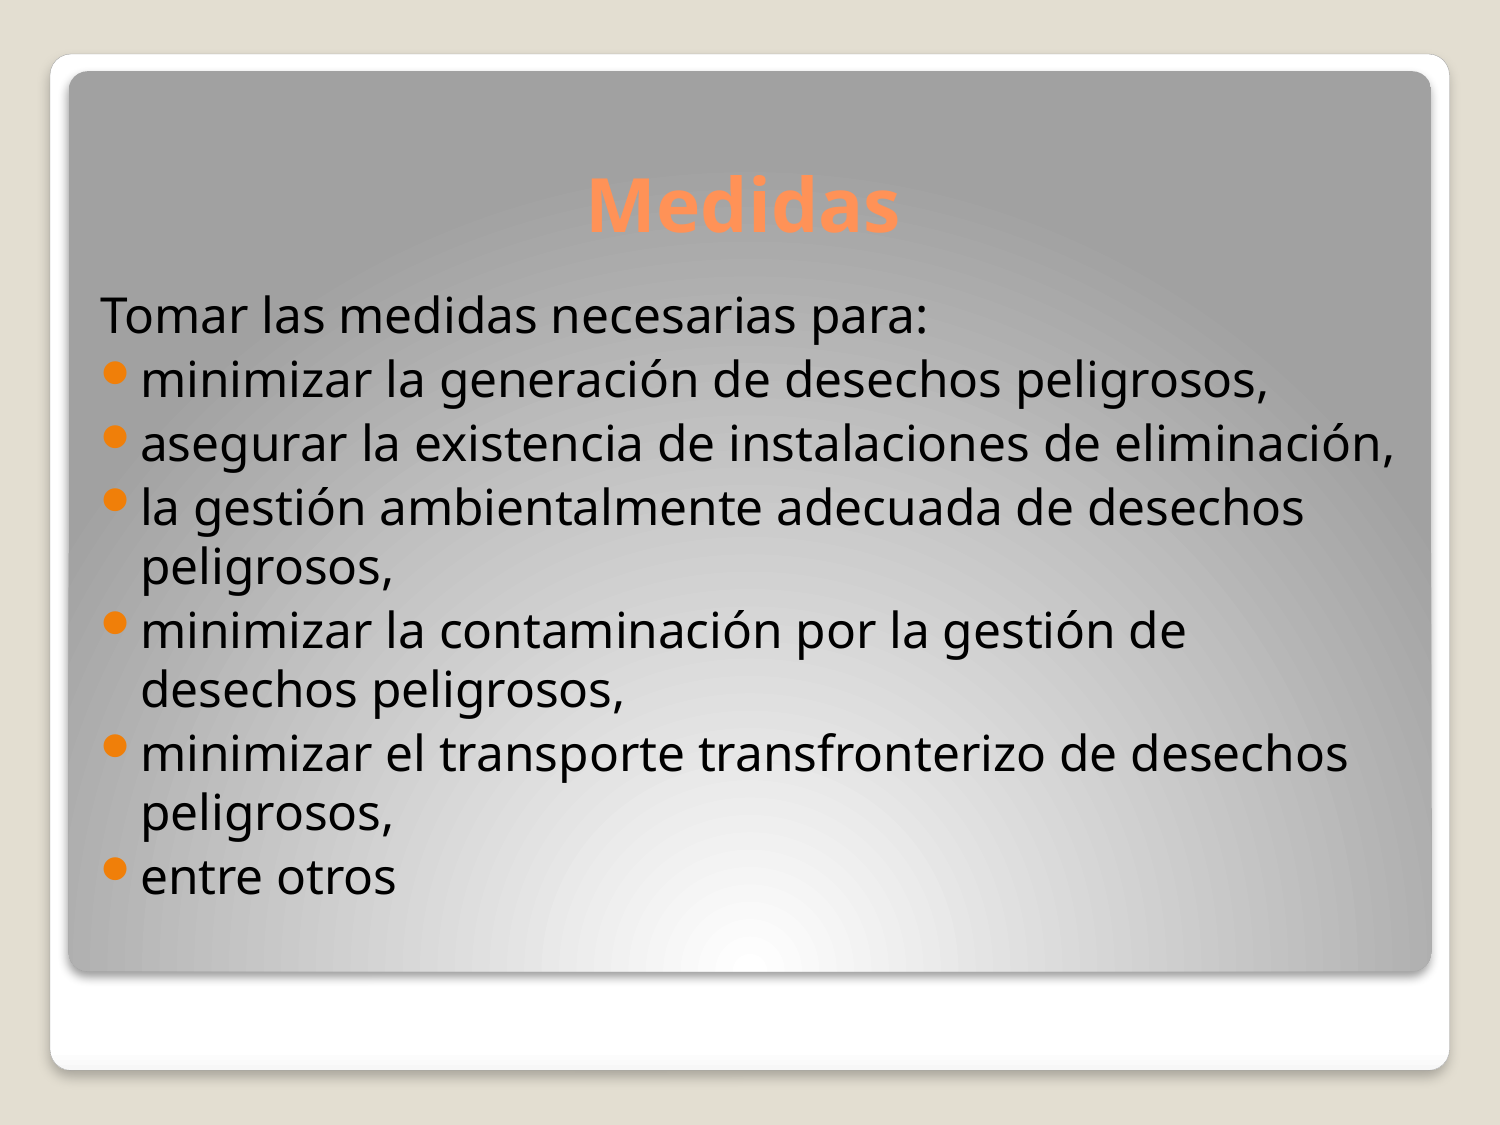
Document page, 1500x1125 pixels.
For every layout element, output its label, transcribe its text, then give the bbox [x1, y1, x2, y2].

list Tomar las medidas necesarias para: minimizar la generación de desechos peligrosos, asegurar la existencia de instalaciones de eliminación, la gestión ambientalmente adecuada de desechos peligrosos, minimizar la contaminación por la gestión de desechos peligrosos, minimizar el transporte transfronterizo de desechos peligrosos, entre otros [70, 269, 1413, 957]
title Medidas [82, 82, 1425, 255]
